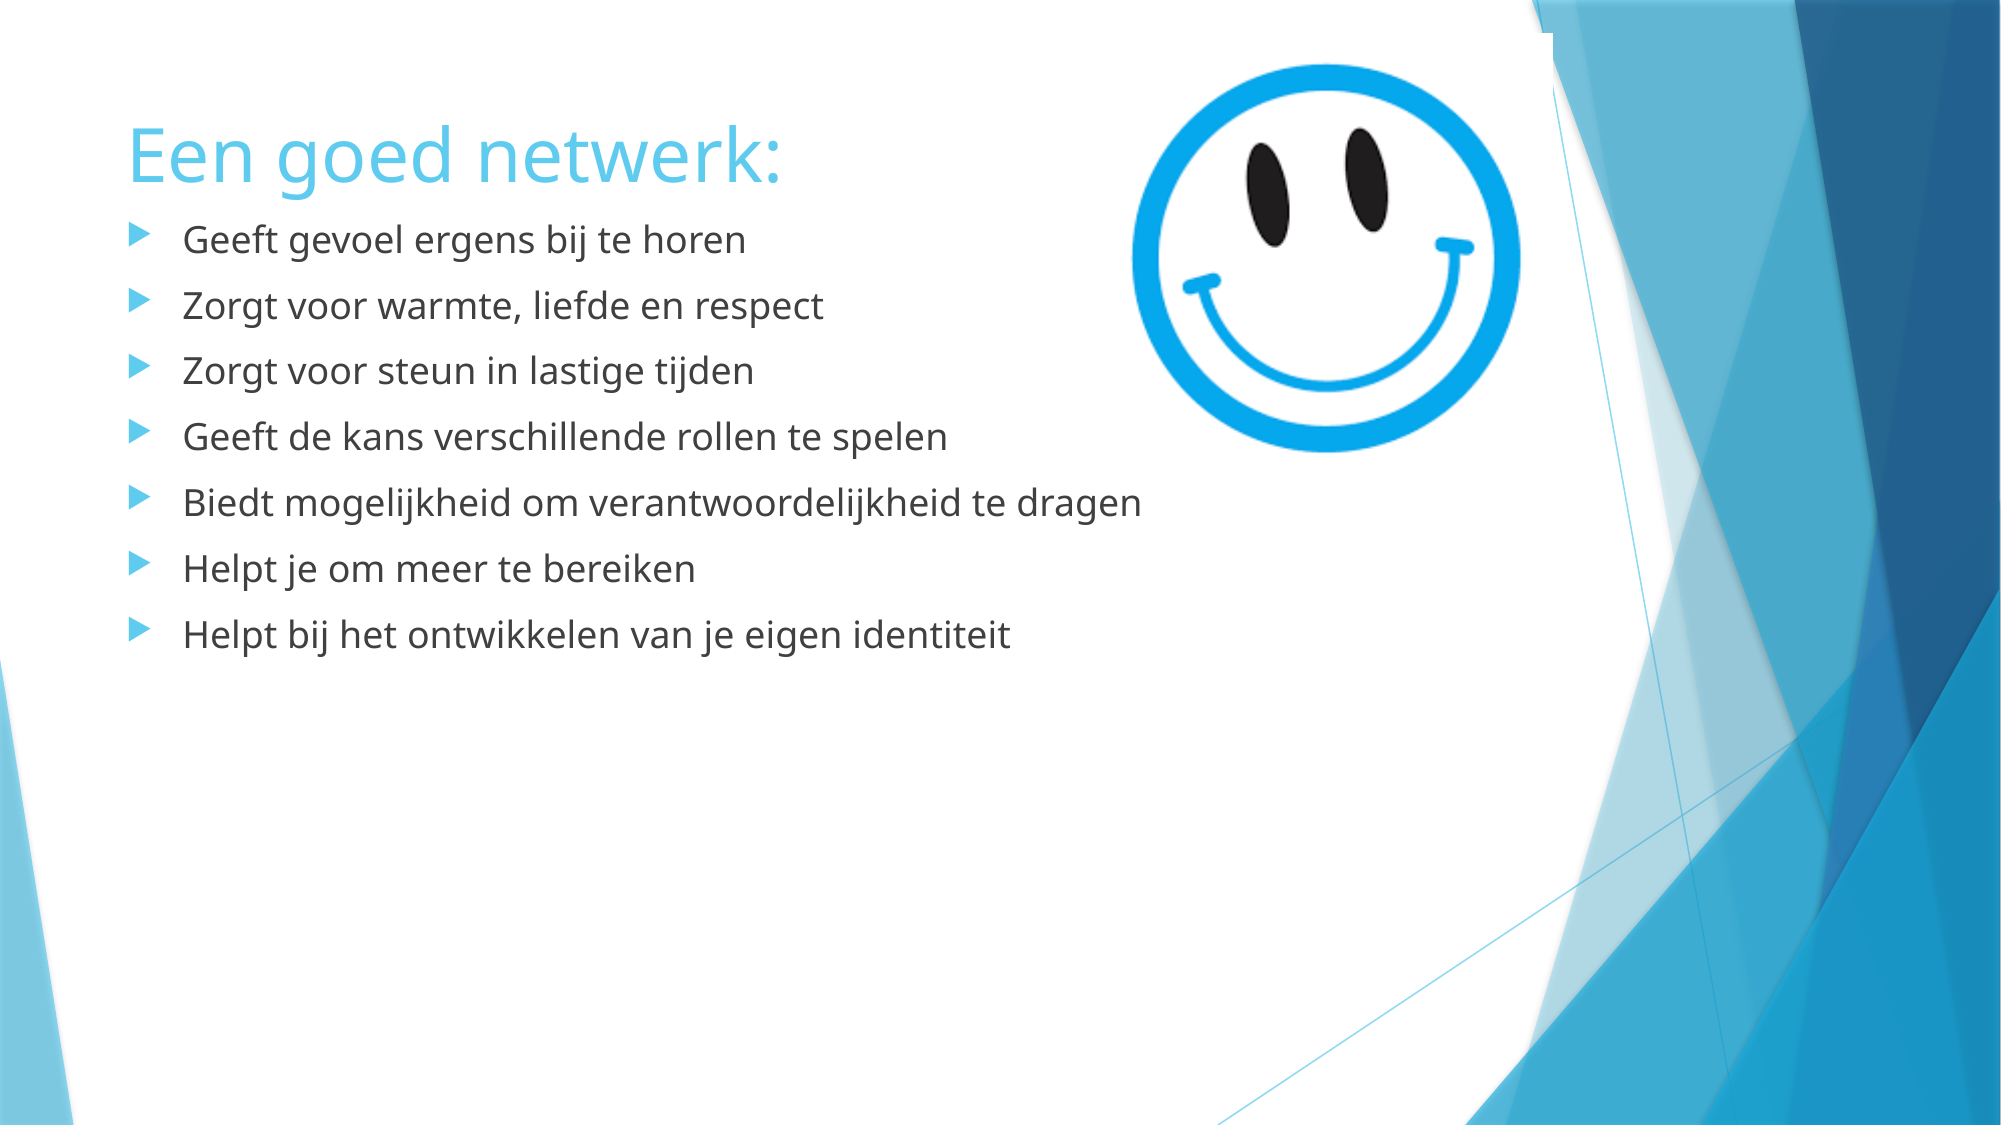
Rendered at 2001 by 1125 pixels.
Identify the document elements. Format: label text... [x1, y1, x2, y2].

picture [1100, 32, 1554, 486]
list Geeft gevoel ergens bij te horen Zorgt voor warmte, liefde en respect Zorgt voor steun in lastige tijden Geeft de kans verschillende rollen te spelen Biedt mogelijkheid om verantwoordelijkheid te dragen Helpt je om meer te bereiken Helpt bij het ontwikkelen van je eigen identiteit [111, 208, 1522, 845]
title Een goed netwerk: [111, 99, 1096, 208]
